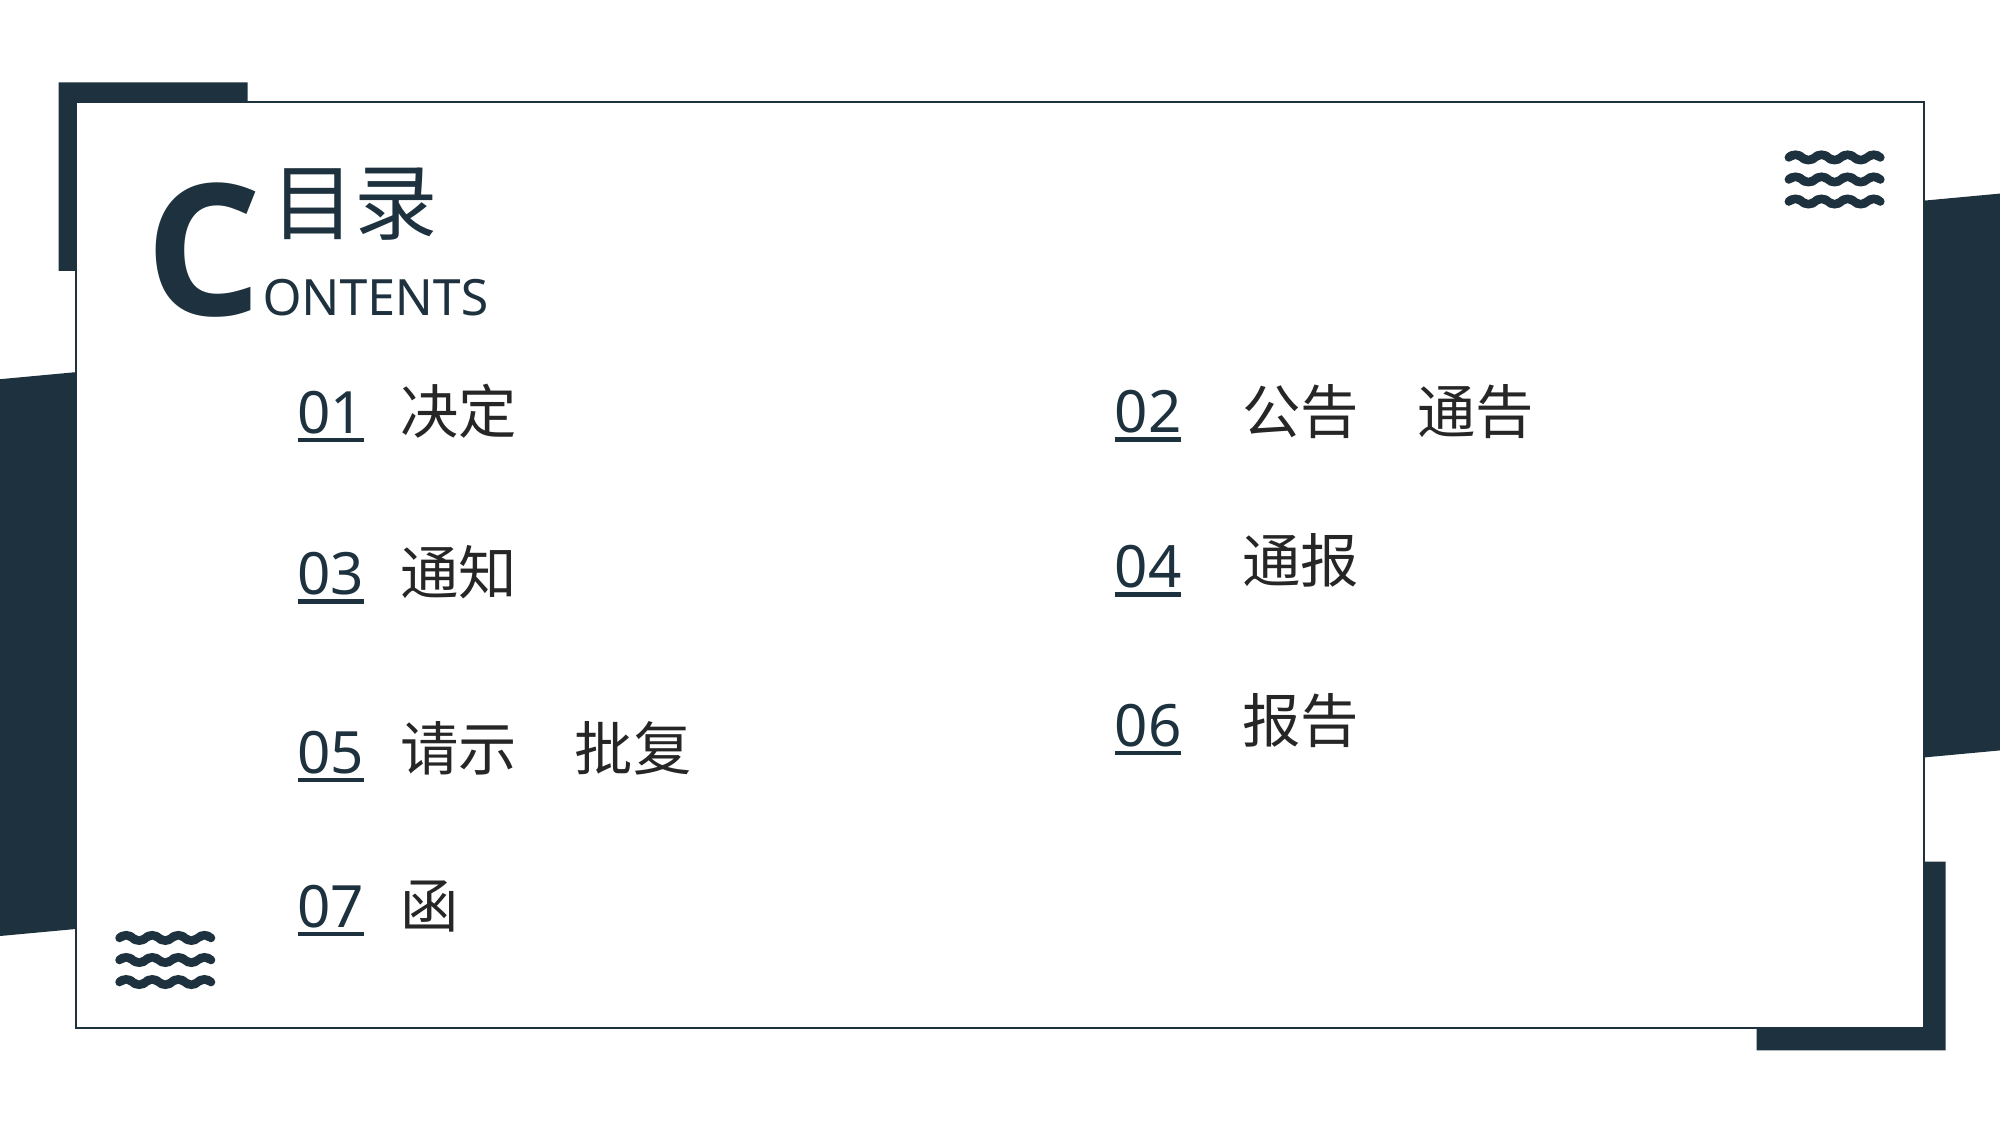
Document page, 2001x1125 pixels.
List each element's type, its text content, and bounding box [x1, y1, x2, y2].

text_box 03 [282, 529, 385, 614]
text_box [75, 101, 1925, 1029]
text_box [1784, 194, 1885, 209]
text_box [1784, 150, 1885, 165]
text_box [1784, 172, 1885, 187]
text_box 06 [1099, 680, 1242, 766]
text_box [1925, 192, 2000, 759]
text_box [58, 81, 249, 124]
text_box 通报 [1227, 517, 1743, 602]
text_box 02 [1099, 367, 1227, 452]
text_box CONTENTS [44, 124, 590, 360]
text_box 04 [1099, 521, 1242, 607]
text_box 公告 通告 [1227, 367, 1885, 453]
text_box 通知 [385, 529, 1068, 614]
text_box 函 [385, 861, 1068, 947]
text_box [1756, 861, 1947, 1051]
text_box [115, 952, 216, 968]
text_box 01 [282, 367, 385, 453]
text_box 报告 [1227, 676, 1911, 762]
text_box 目录 [256, 143, 509, 258]
text_box 05 [282, 707, 425, 793]
text_box [115, 975, 216, 990]
text_box 请示 批复 [385, 704, 1068, 790]
text_box 决定 [385, 367, 1068, 453]
text_box 07 [282, 861, 385, 947]
text_box [0, 371, 75, 938]
text_box [115, 930, 216, 946]
